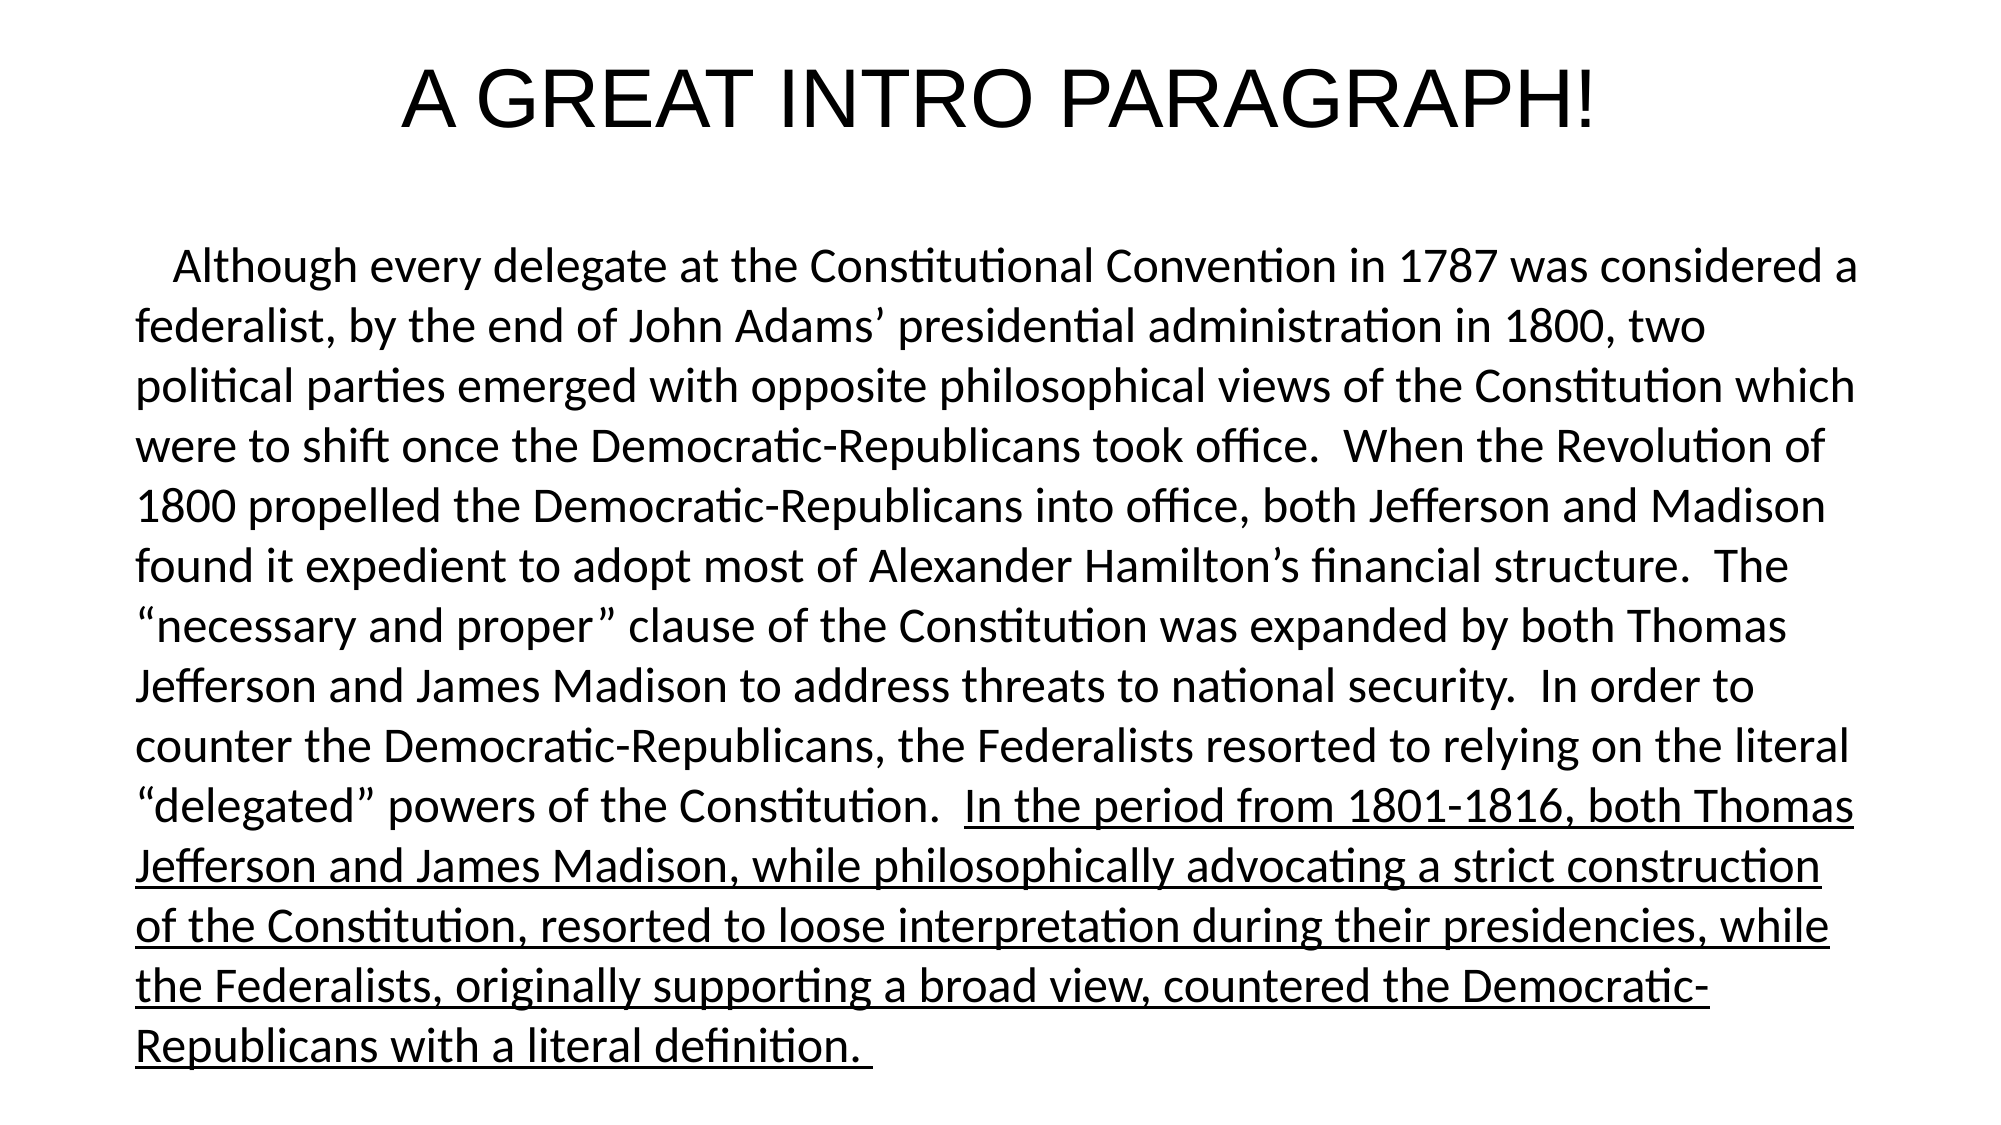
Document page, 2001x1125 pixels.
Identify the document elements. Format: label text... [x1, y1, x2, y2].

text_box A GREAT INTRO PARAGRAPH! [324, 45, 1675, 188]
text_box Although every delegate at the Constitutional Convention in 1787 was considered a federalist, by the end of John Adams’ presidential administration in 1800, two political parties emerged with opposite philosophical views of the Constitution which were to shift once the Democratic-Republicans took office. When the Revolution of 1800 propelled the Democratic-Republicans into office, both Jefferson and Madison found it expedient to adopt most of Alexander Hamilton’s financial structure. The “necessary and proper” clause of the Constitution was expanded by both Thomas Jefferson and James Madison to address threats to national security. In order to counter the Democratic-Republicans, the Federalists resorted to relying on the literal “delegated” powers of the Constitution. In the period from 1801-1816, both Thomas Jefferson and James Madison, while philosophically advocating a strict construction of the Constitution, resorted to loose interpretation during their presidencies, while the Federalists, originally supporting a broad view, countered the Democratic-Republicans with a literal definition. [120, 224, 1886, 1083]
